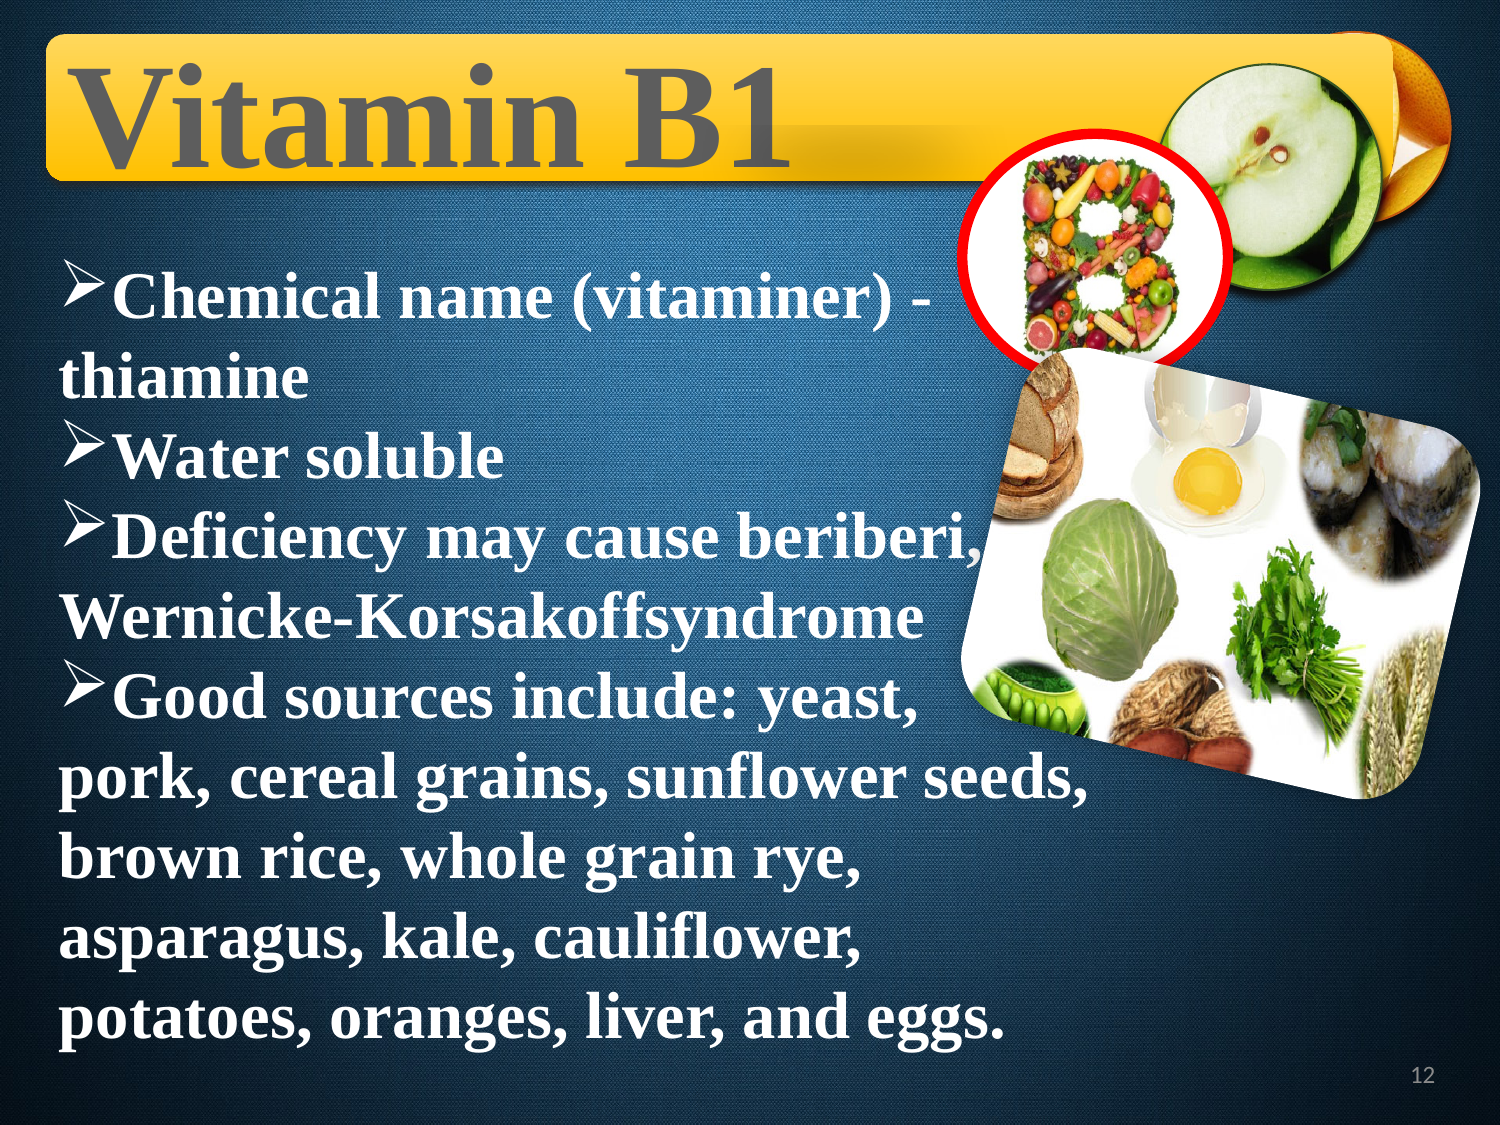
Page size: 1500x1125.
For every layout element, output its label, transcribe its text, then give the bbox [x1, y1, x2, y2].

text_box Chemical name (vitaminer) - thiamine Water soluble Deficiency may cause beriberi, Wernicke-Korsakoffsyndrome Good sources include: yeast, pork, cereal grains, sunflower seeds, brown rice, whole grain rye, asparagus, kale, cauliflower, potatoes, oranges, liver, and eggs. [43, 244, 1124, 1059]
text_box Vitamin B1 [45, 33, 1394, 182]
text_box [1163, 63, 1383, 291]
picture [0, 0, 1500, 1125]
slide_number 12 [1377, 1043, 1451, 1104]
text_box [1386, 36, 1452, 220]
